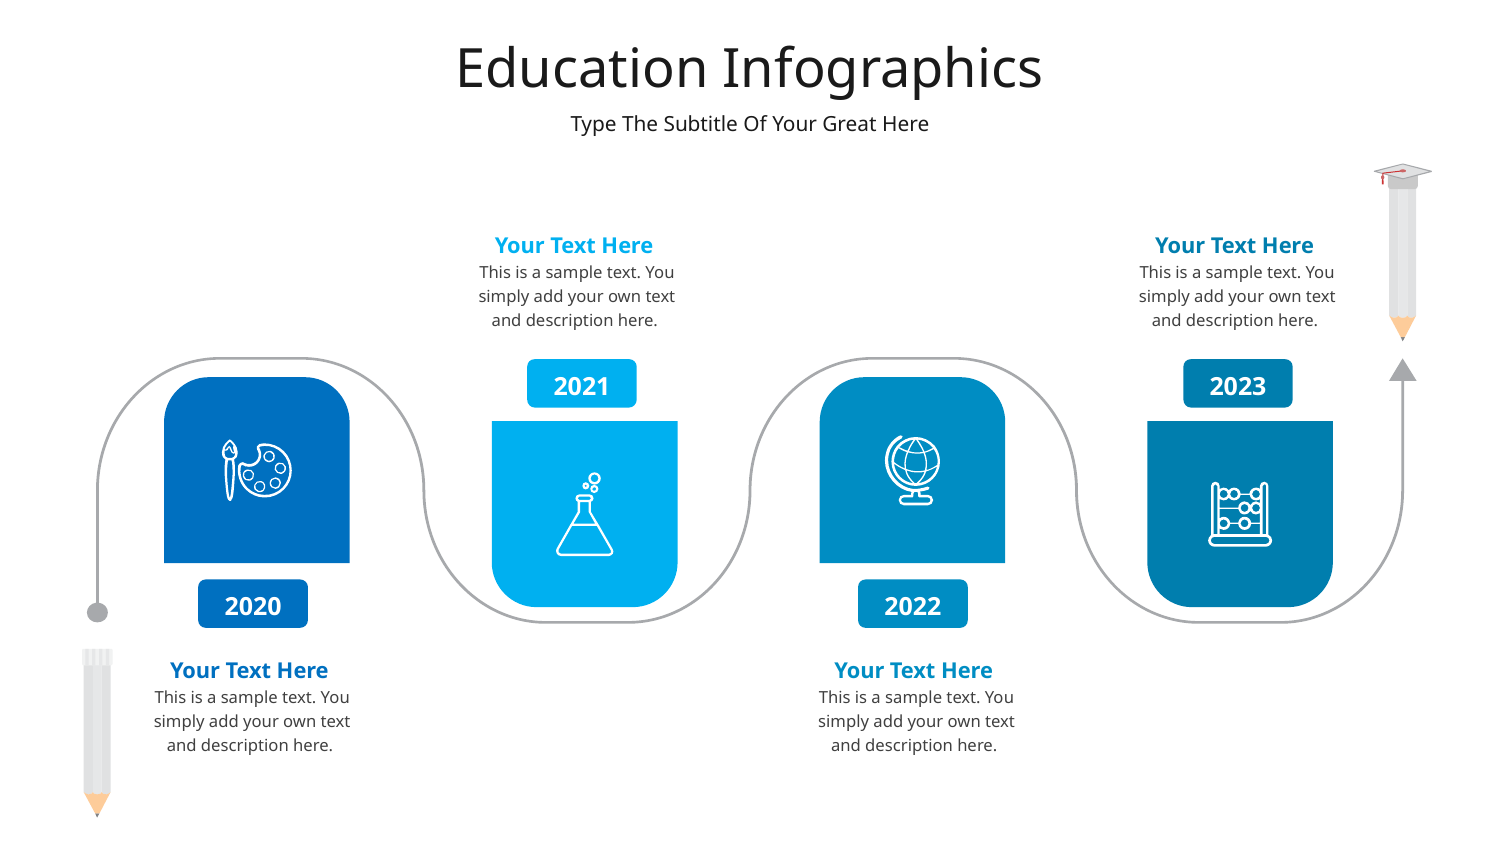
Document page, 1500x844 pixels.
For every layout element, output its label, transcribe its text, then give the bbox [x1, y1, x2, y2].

text_box 2023 [1183, 359, 1293, 408]
text_box [116, 360, 1384, 818]
text_box [116, 163, 1384, 621]
text_box Your Text Here This is a sample text. You simply add your own text and description here. [810, 651, 1023, 755]
title Education Infographics [63, 25, 1437, 107]
text_box Your Text Here This is a sample text. You simply add your own text and description here. [466, 226, 688, 330]
text_box 2020 [198, 579, 308, 628]
text_box 2021 [527, 359, 637, 408]
text_box [86, 357, 1417, 624]
text_box 2022 [858, 579, 968, 628]
text_box [164, 377, 350, 564]
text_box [555, 472, 614, 557]
list Type The Subtitle Of Your Great Here [63, 108, 1437, 138]
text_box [884, 434, 941, 506]
text_box [1208, 481, 1273, 547]
text_box [1147, 421, 1333, 608]
text_box [819, 377, 1006, 564]
text_box [491, 421, 678, 608]
text_box Your Text Here This is a sample text. You simply add your own text and description here. [1130, 226, 1344, 330]
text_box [81, 648, 113, 818]
text_box Your Text Here This is a sample text. You simply add your own text and description here. [150, 651, 355, 755]
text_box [1373, 163, 1433, 342]
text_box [221, 439, 292, 502]
